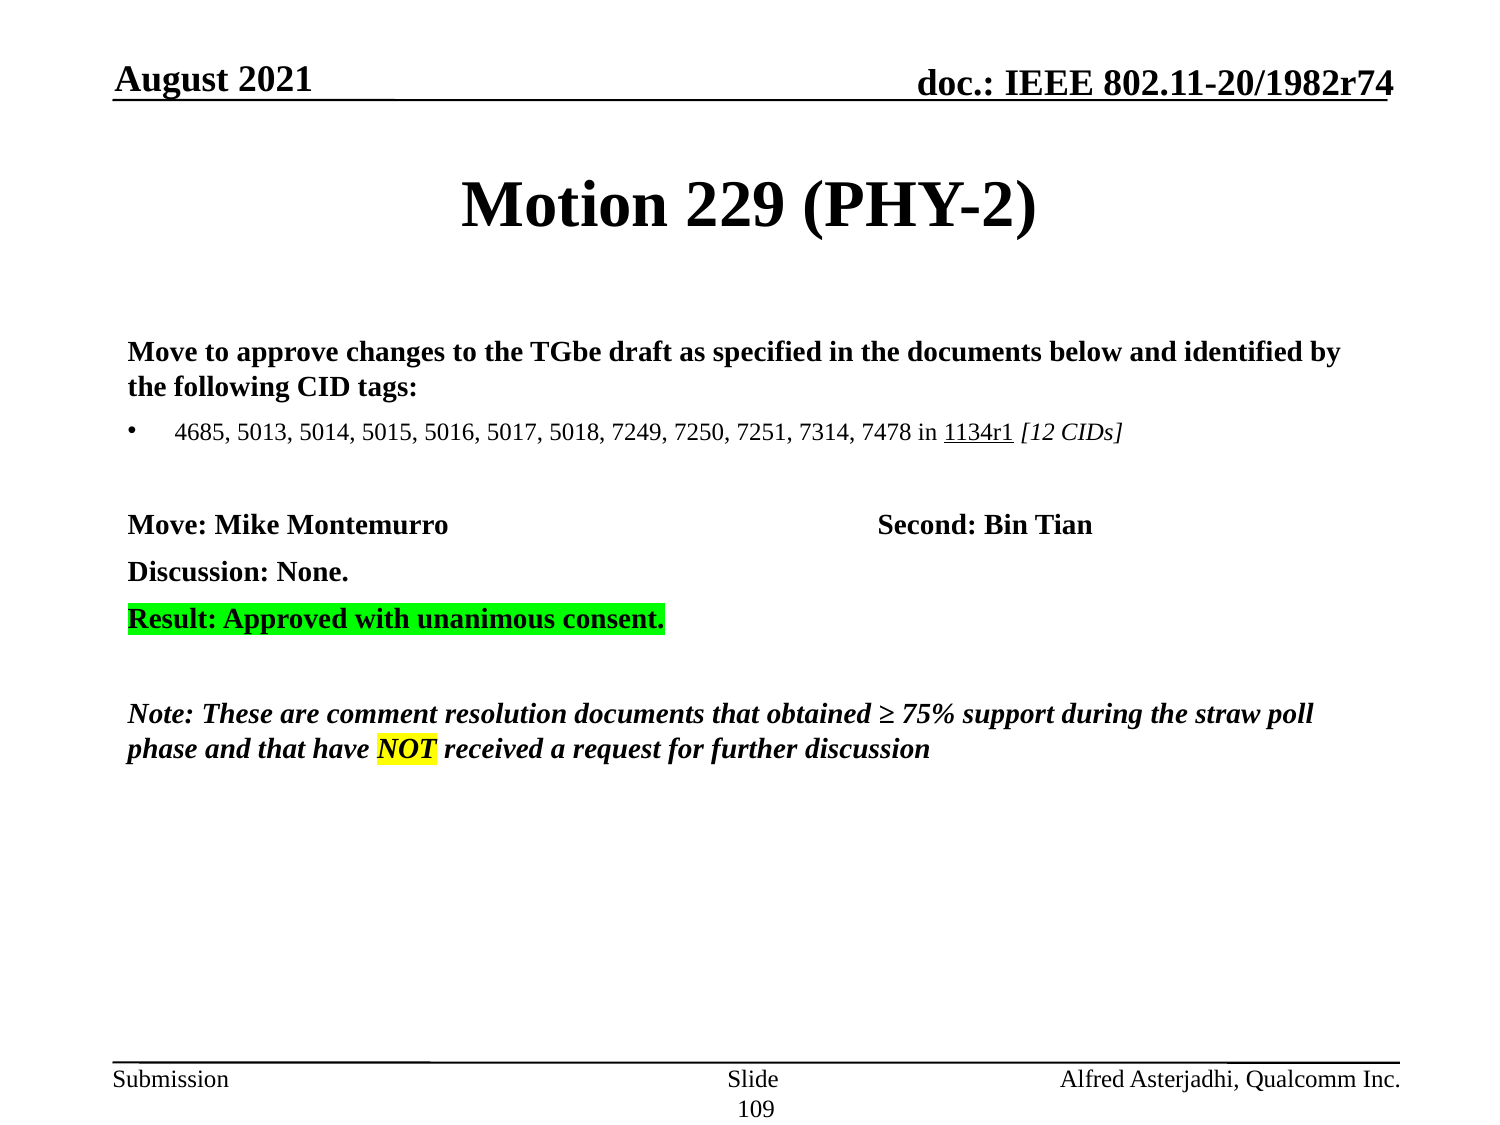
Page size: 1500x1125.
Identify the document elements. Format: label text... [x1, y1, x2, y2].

footer Alfred Asterjadhi, Qualcomm Inc. [878, 1061, 1402, 1093]
title Motion 229 (PHY-2) [112, 112, 1388, 288]
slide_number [114, 54, 423, 100]
slide_number Slide 109 [712, 1061, 800, 1123]
list Move to approve changes to the TGbe draft as specified in the documents below and identified by the following CID tags: 4685, 5013, 5014, 5015, 5016, 5017, 5018, 7249, 7250, 7251, 7314, 7478 in 1134r1 [12 CIDs] Move: Mike Montemurro Second: Bin Tian Discussion: None. Result: Approved with unanimous consent. Note: These are comment resolution documents that obtained ≥ 75% support during the straw poll phase and that have NOT received a request for further discussion [112, 324, 1388, 1063]
